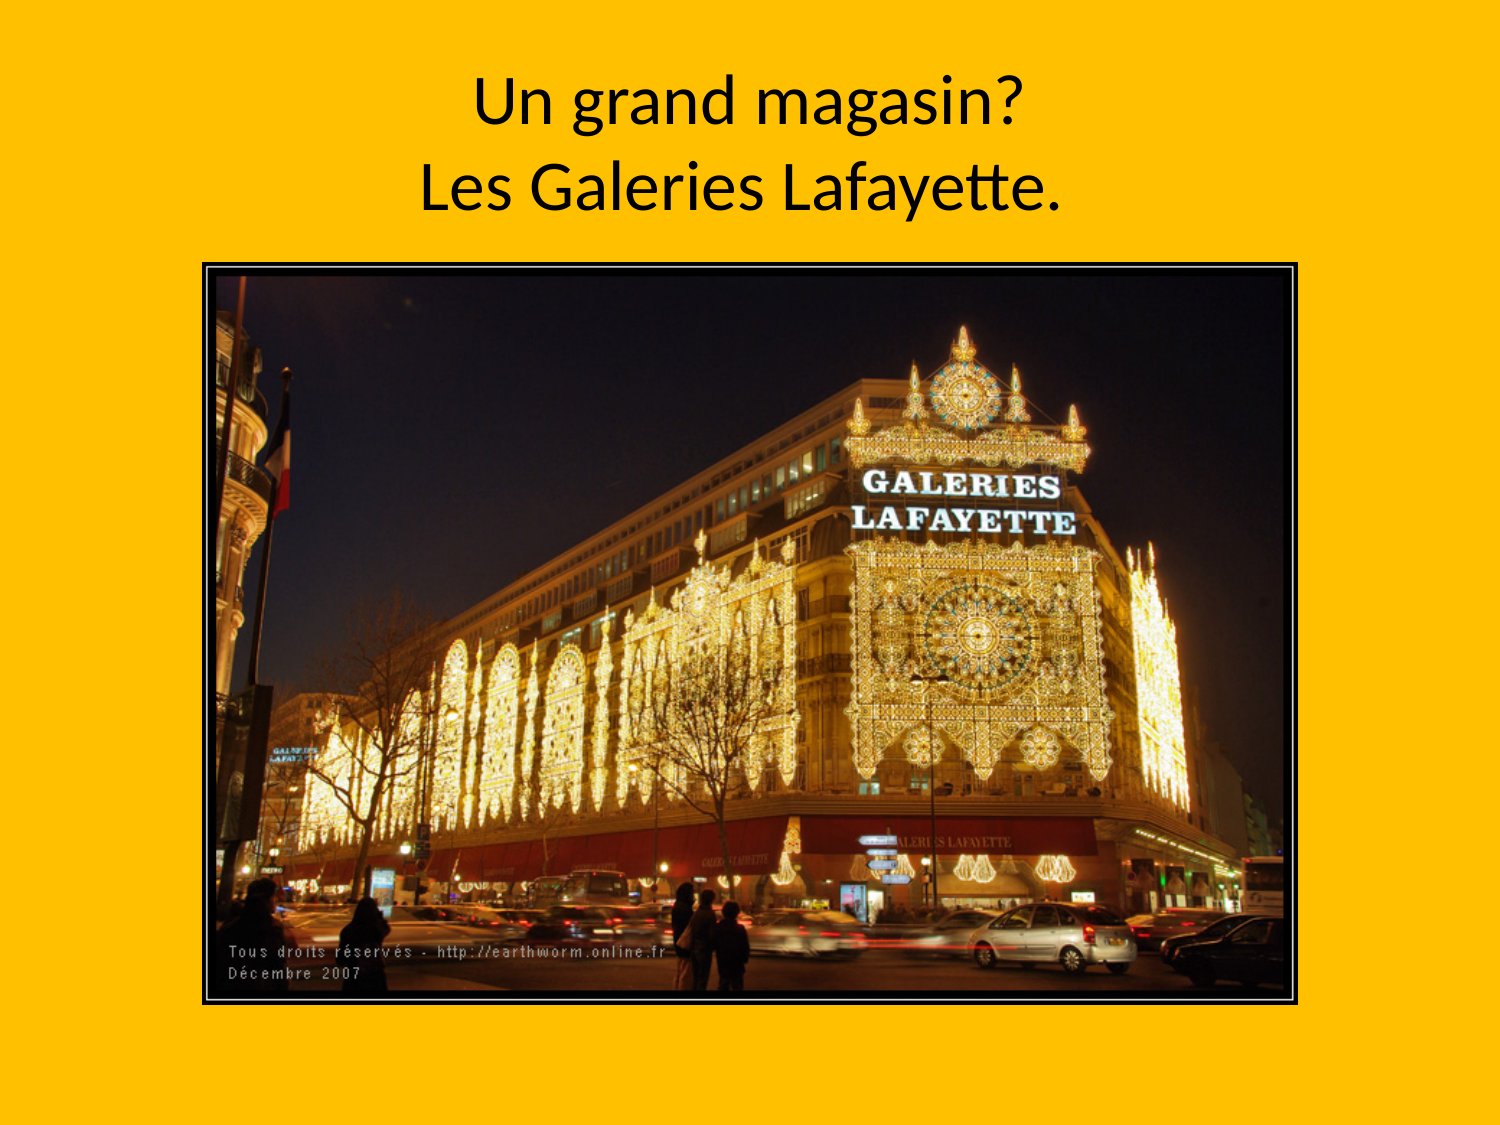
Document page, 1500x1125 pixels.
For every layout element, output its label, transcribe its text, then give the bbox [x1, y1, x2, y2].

title Un grand magasin? Les Galeries Lafayette. [75, 45, 1425, 233]
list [201, 262, 1299, 1006]
